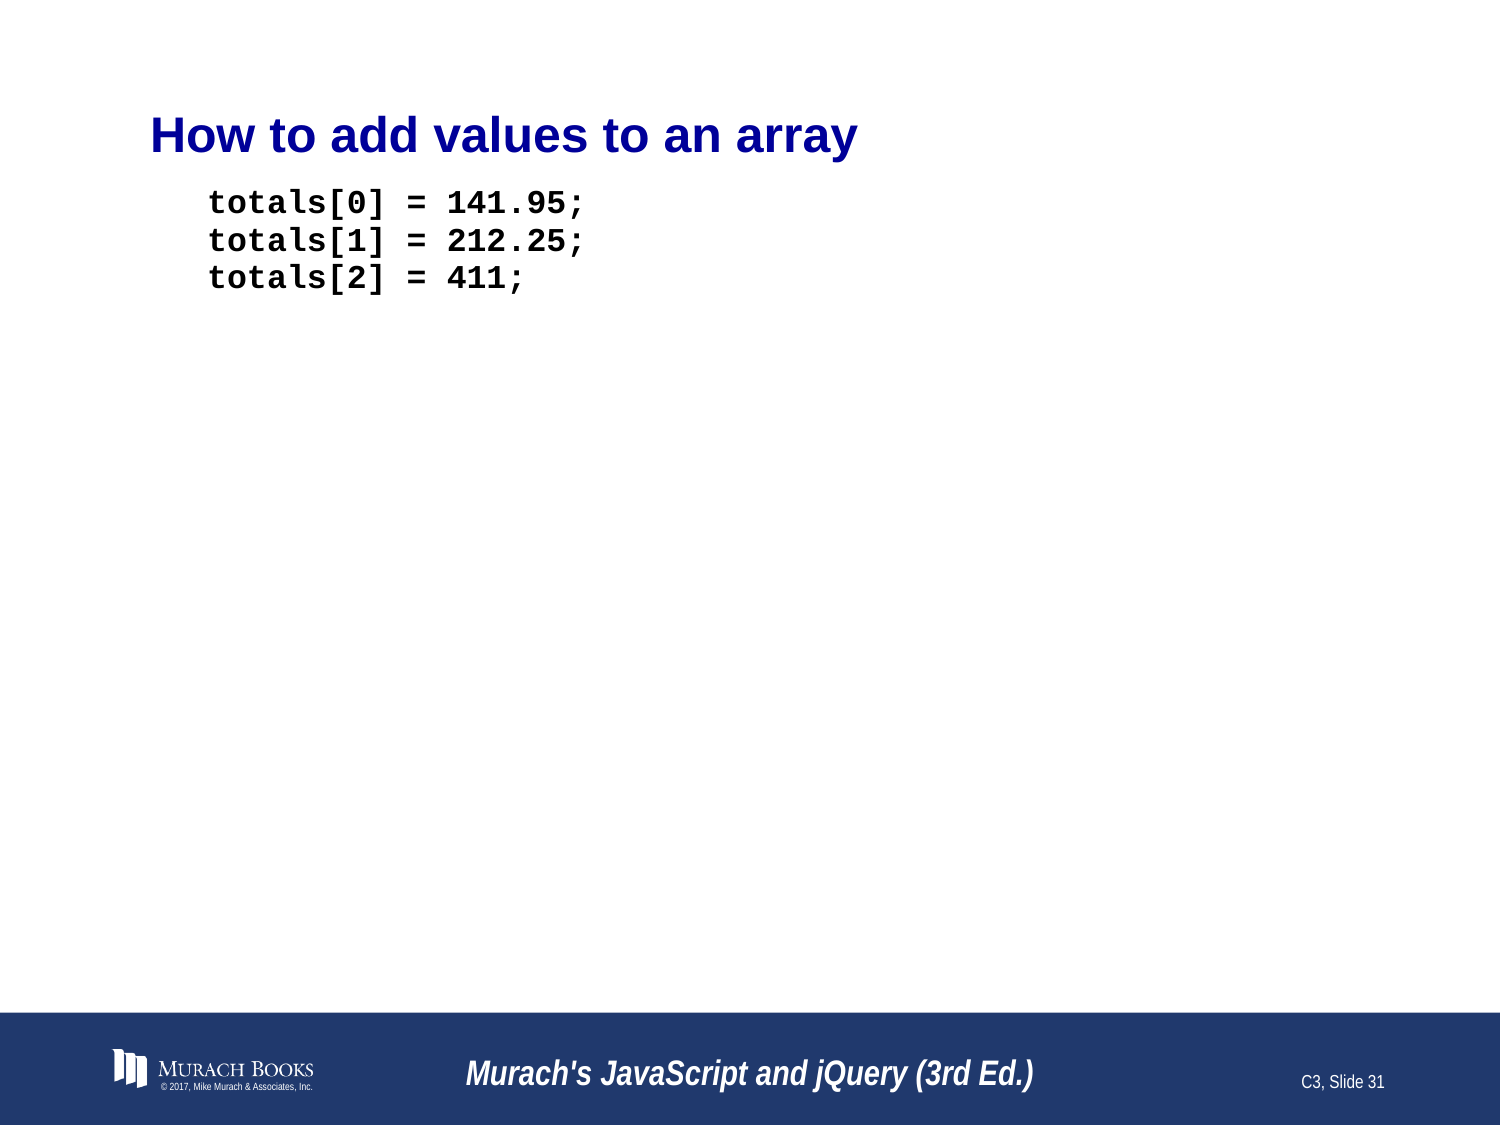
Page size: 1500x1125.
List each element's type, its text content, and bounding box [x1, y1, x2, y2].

title How to add values to an array [150, 102, 1350, 164]
footer © 2017, Mike Murach & Associates, Inc. [12, 1025, 463, 1100]
slide_number Murach's JavaScript and jQuery (3rd Ed.) [463, 1025, 1050, 1100]
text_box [149, 185, 1348, 301]
slide_number C3, Slide 31 [1087, 1025, 1400, 1100]
